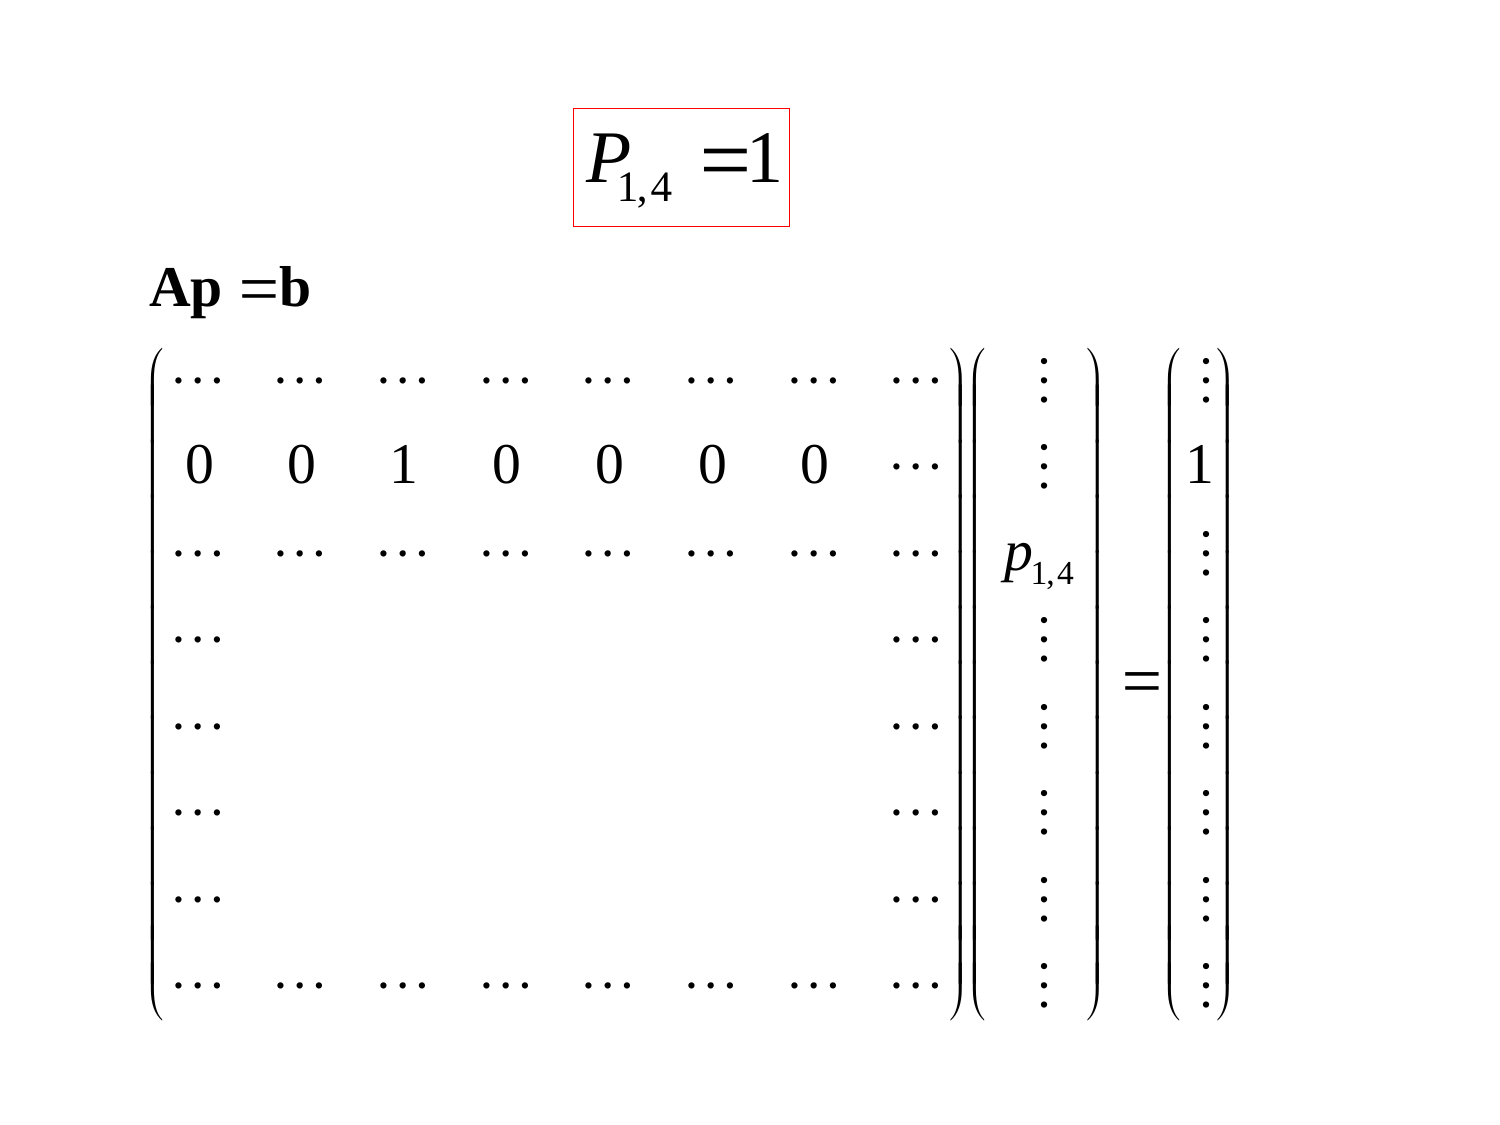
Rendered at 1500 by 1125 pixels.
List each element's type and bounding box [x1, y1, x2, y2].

text_box [139, 254, 1245, 1033]
text_box [573, 108, 790, 227]
